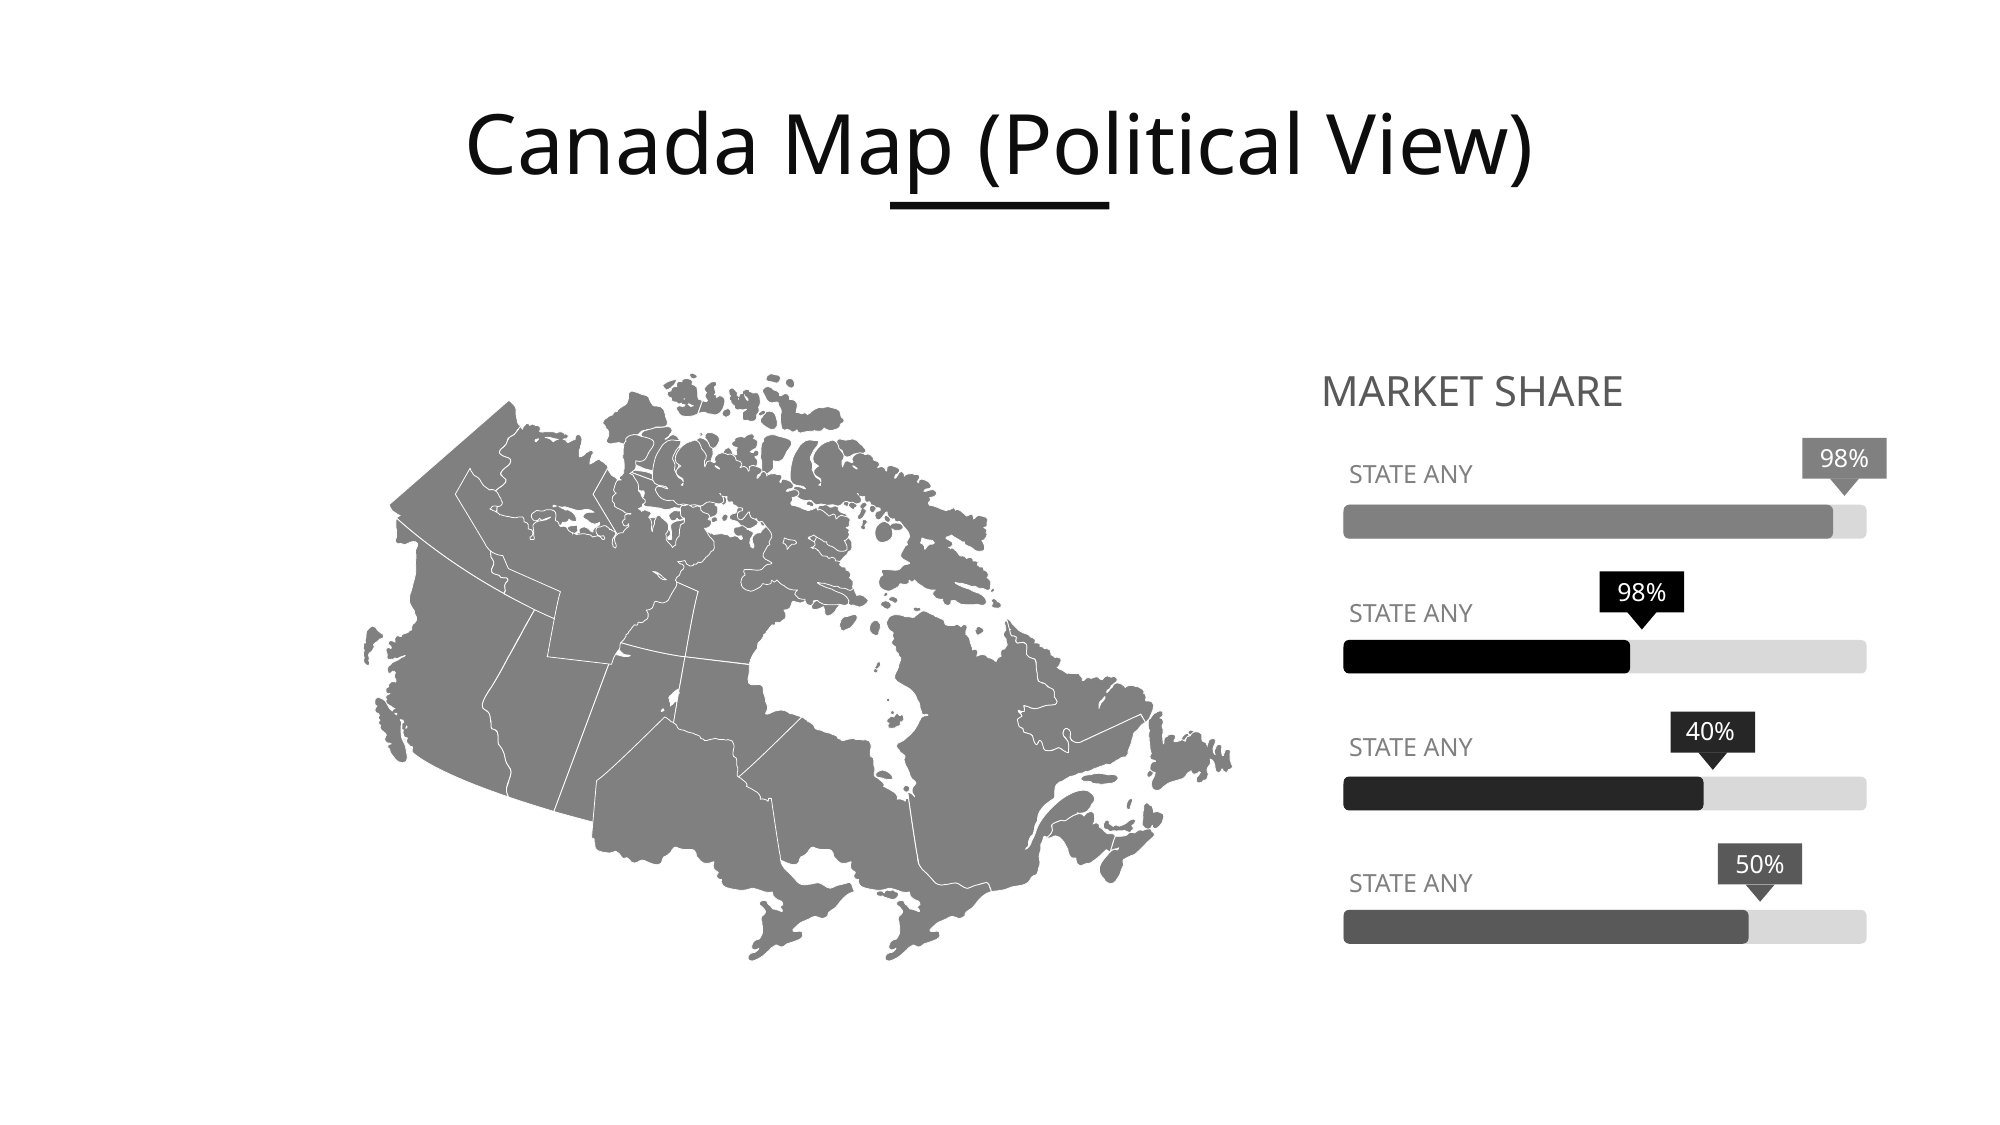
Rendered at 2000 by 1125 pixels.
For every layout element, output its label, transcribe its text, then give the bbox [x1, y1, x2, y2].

text_box STATE ANY [1341, 860, 1603, 920]
text_box [1599, 571, 1685, 613]
text_box [1670, 711, 1674, 753]
text_box [1829, 504, 1867, 539]
text_box STATE ANY [1341, 723, 1603, 784]
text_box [363, 372, 1233, 962]
text_box 40% [1674, 708, 1746, 762]
text_box 98% [1808, 442, 1880, 497]
text_box [1343, 909, 1749, 944]
text_box [888, 200, 1111, 211]
text_box STATE ANY [1341, 450, 1603, 511]
text_box [1700, 776, 1867, 811]
text_box [1343, 776, 1704, 811]
text_box 50% [1724, 840, 1796, 895]
text_box [1796, 843, 1803, 885]
text_box [1744, 909, 1867, 944]
text_box [1802, 437, 1887, 479]
text_box Canada Map (Political View) [0, 96, 2000, 187]
text_box [1754, 895, 1766, 902]
text_box MARKET SHARE [1320, 343, 1912, 437]
text_box 98% [1606, 576, 1678, 631]
text_box [1343, 639, 1631, 674]
text_box [1343, 504, 1834, 539]
text_box [1829, 478, 1860, 496]
text_box STATE ANY [1341, 590, 1603, 651]
text_box [1706, 762, 1720, 770]
text_box [1625, 639, 1867, 674]
text_box [1717, 843, 1724, 885]
text_box [1746, 711, 1756, 753]
